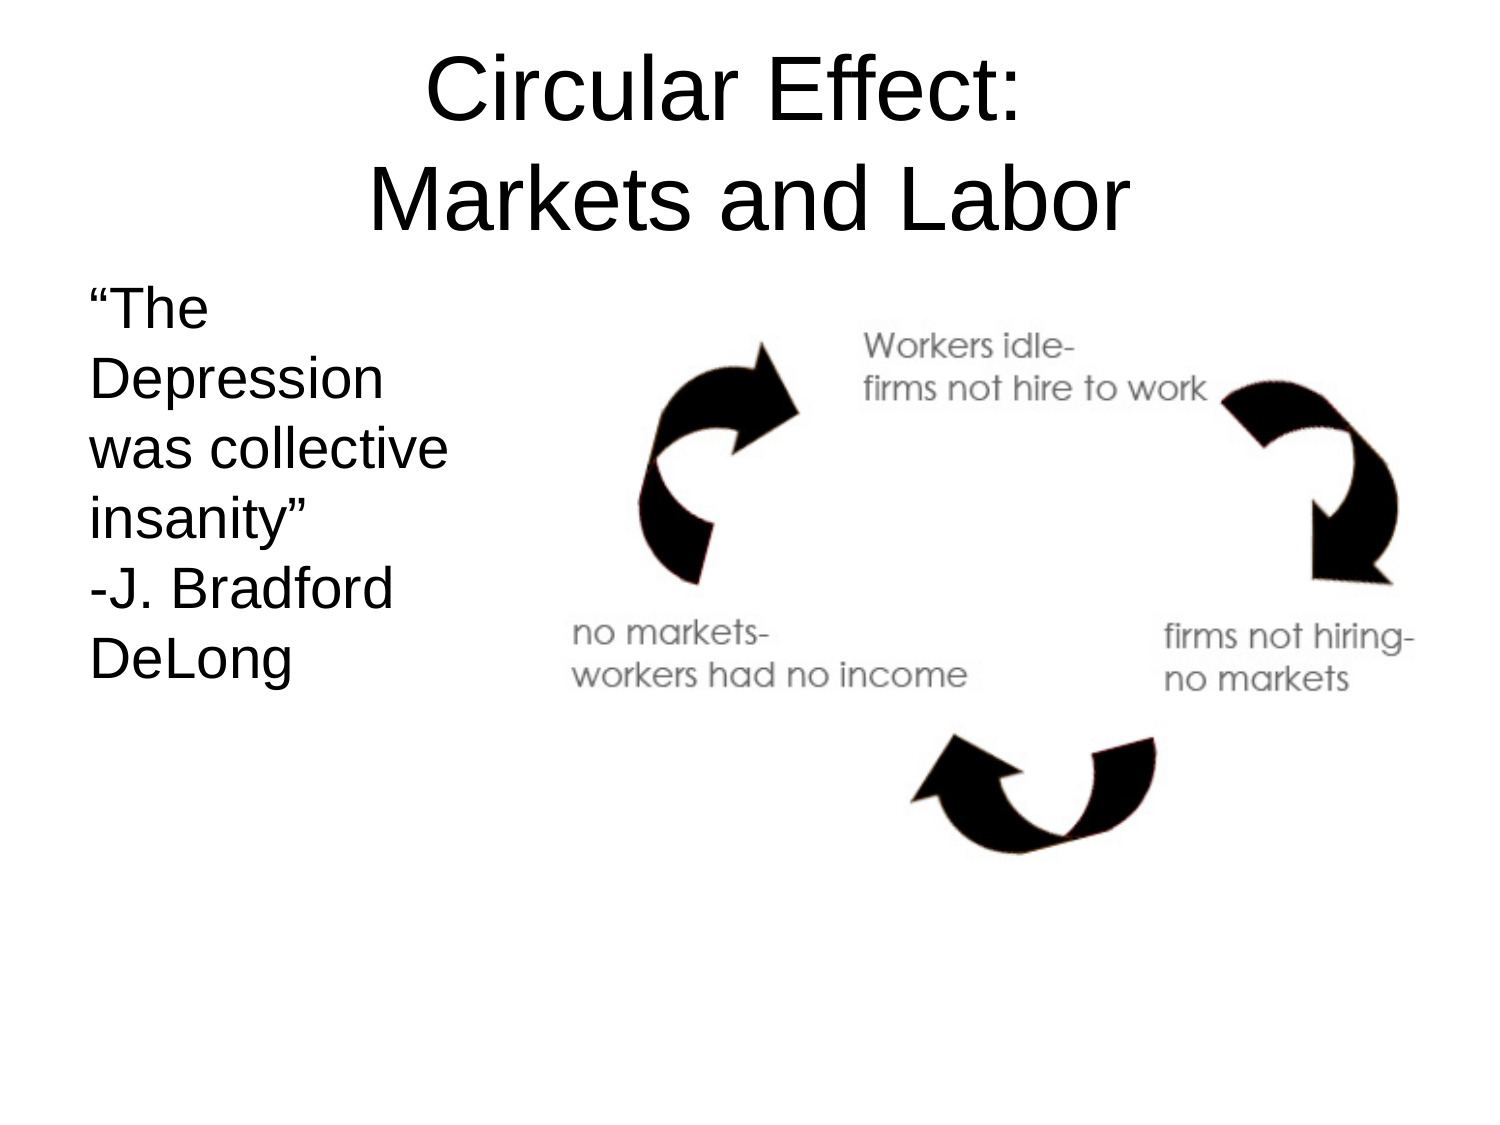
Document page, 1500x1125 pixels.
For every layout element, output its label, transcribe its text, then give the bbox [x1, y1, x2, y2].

picture [549, 304, 1426, 881]
text_box Circular Effect: Markets and Labor [74, 45, 1425, 233]
text_box “The Depression was collective insanity” -J. Bradford DeLong [74, 262, 475, 978]
